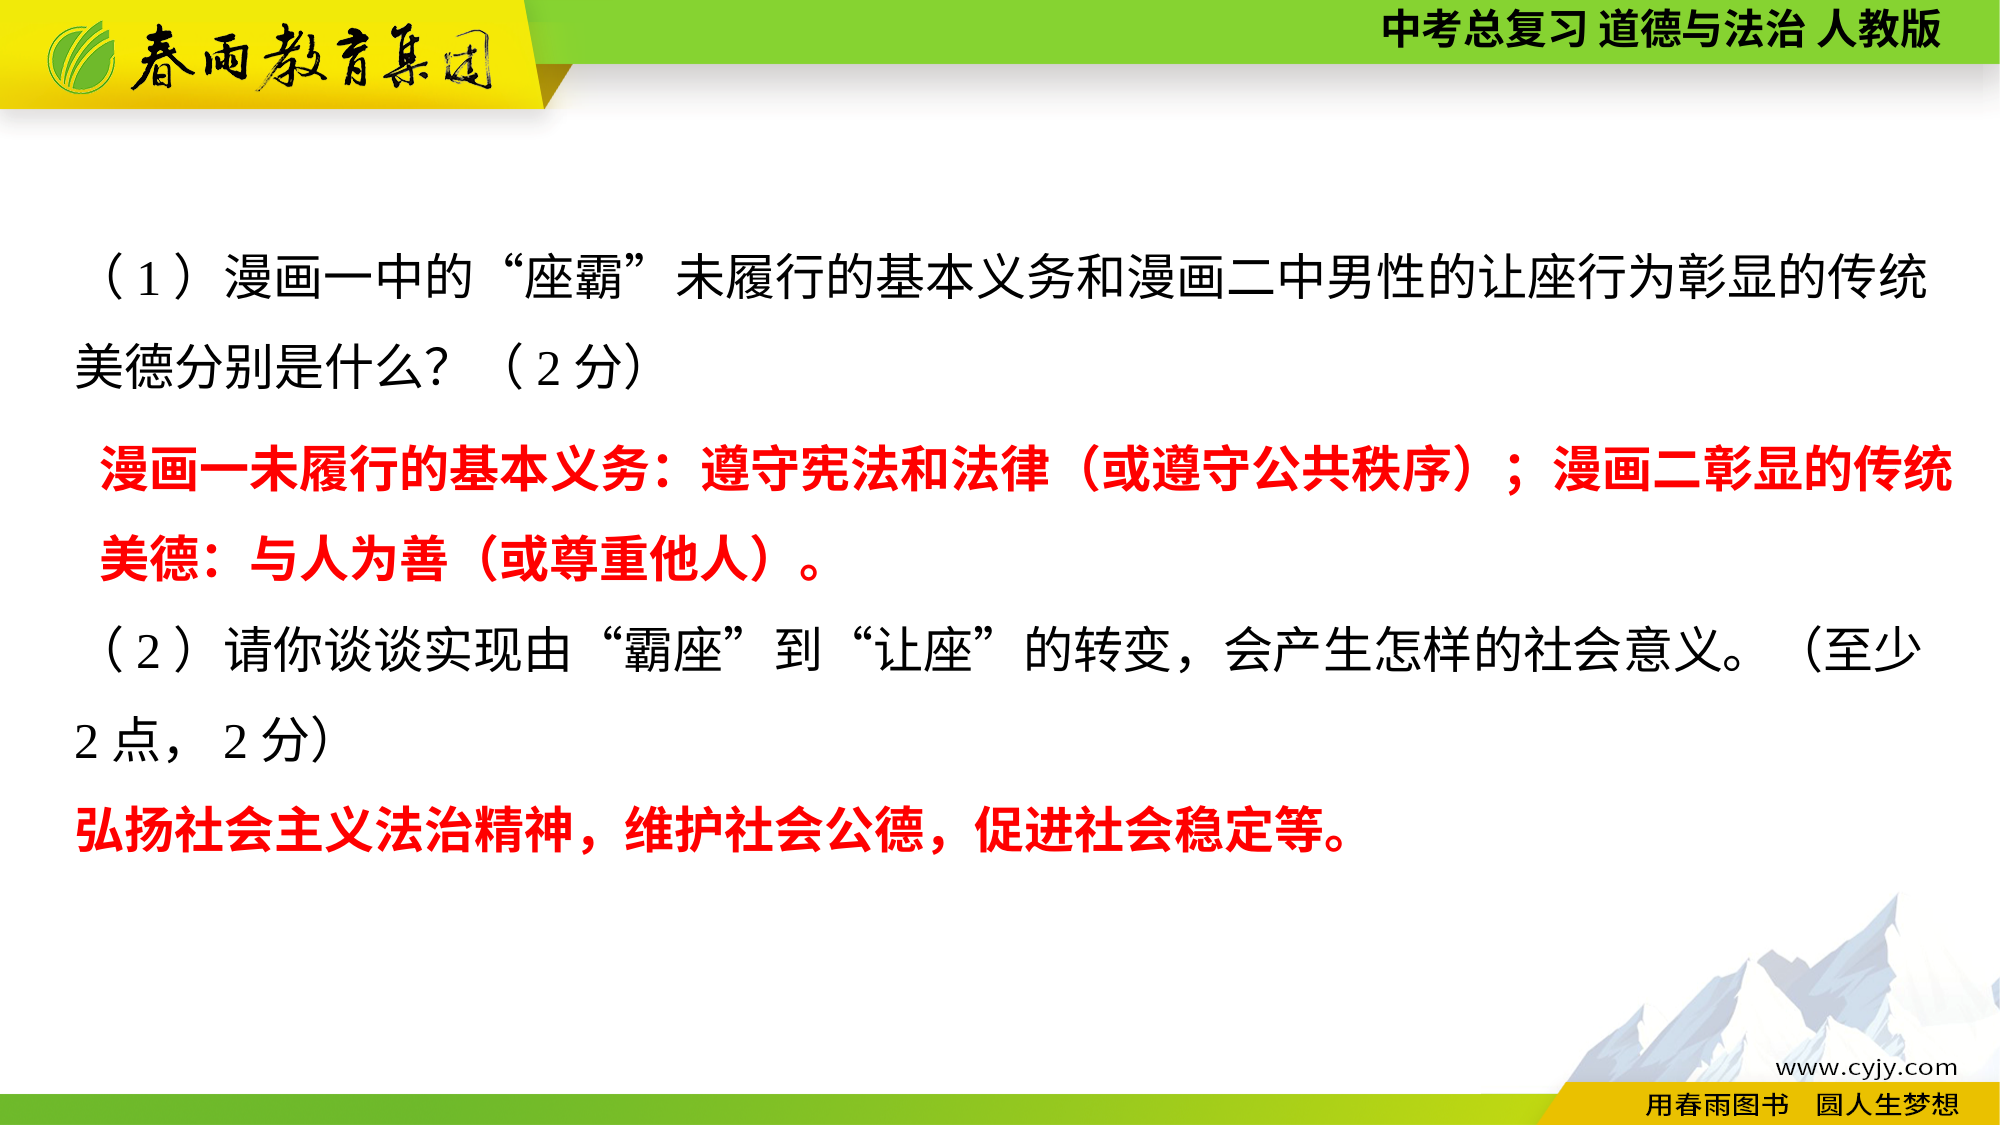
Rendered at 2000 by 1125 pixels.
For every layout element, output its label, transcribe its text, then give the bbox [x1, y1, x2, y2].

text_box （2）请你谈谈实现由“霸座”到“让座”的转变，会产生怎样的社会意义。（至少2点，2分） [59, 581, 1944, 761]
text_box 漫画一未履行的基本义务：遵守宪法和法律（或遵守公共秩序）；漫画二彰显的传统美德：与人为善（或尊重他人）。 [84, 400, 1969, 596]
text_box 弘扬社会主义法治精神，维护社会公德，促进社会稳定等。 [59, 761, 1944, 867]
list （1）漫画一中的“座霸”未履行的基本义务和漫画二中男性的让座行为彰显的传统美德分别是什么？（2分） [59, 208, 1944, 394]
picture [0, 0, 2000, 1125]
